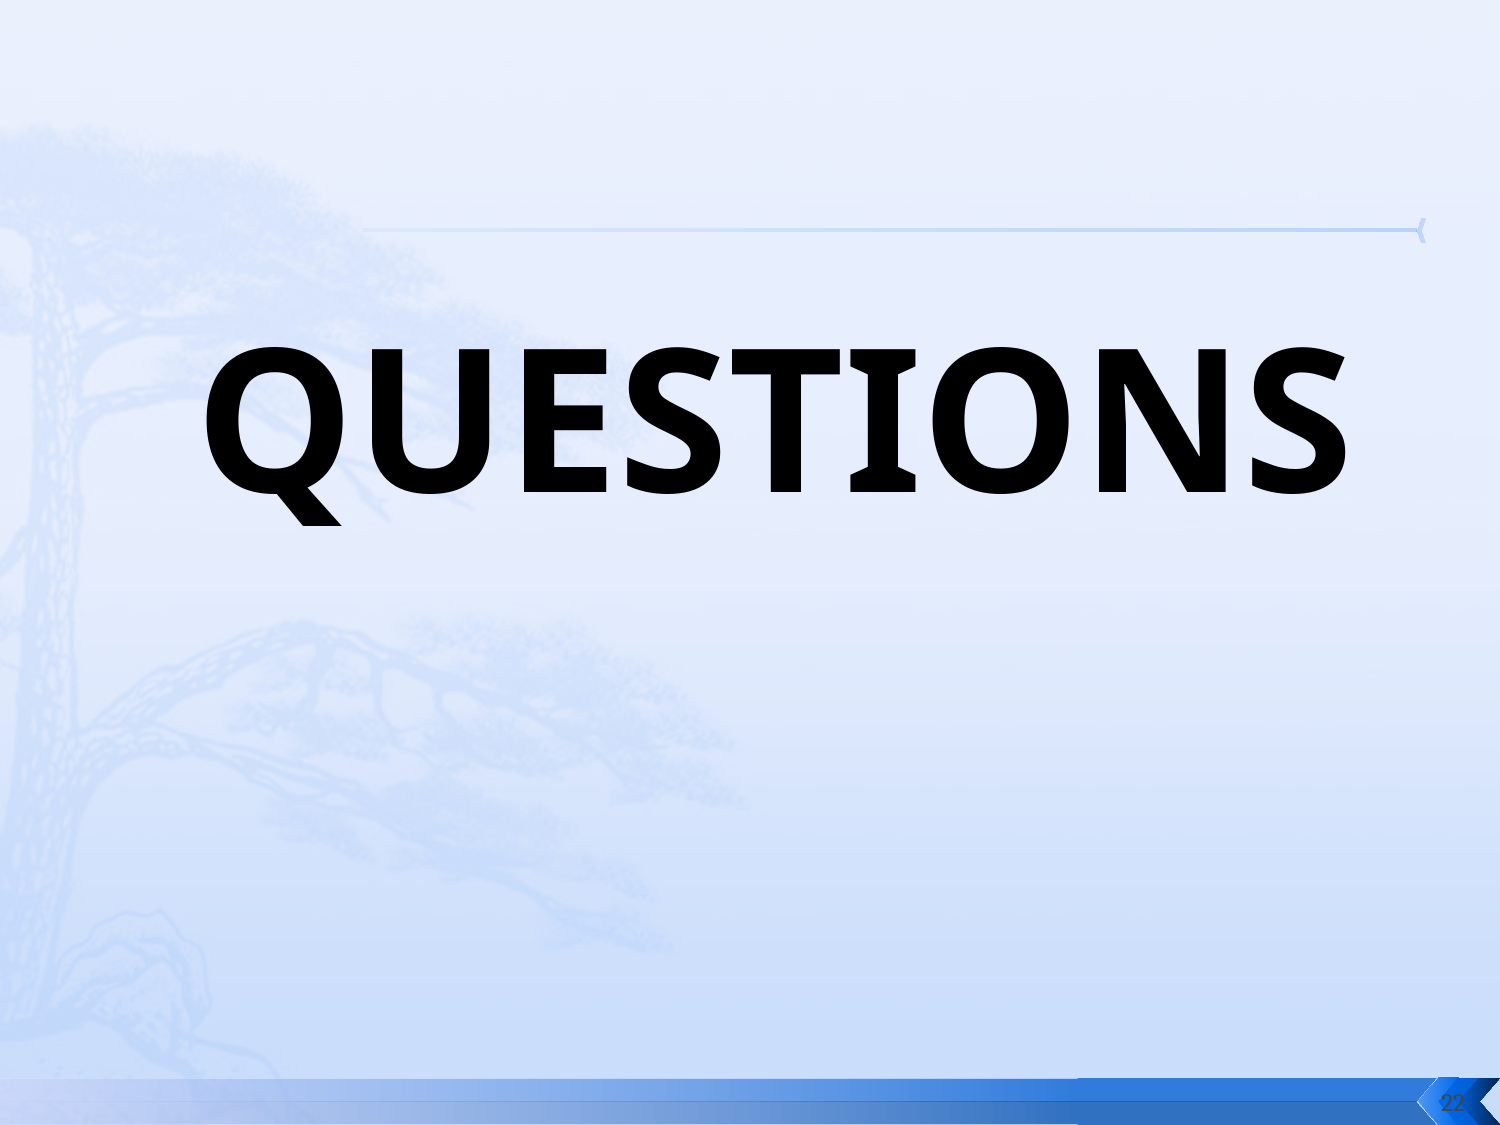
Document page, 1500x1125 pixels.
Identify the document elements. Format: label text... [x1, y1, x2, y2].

slide_number 22 [1406, 1077, 1500, 1125]
title QUESTIONS [99, 237, 1450, 588]
